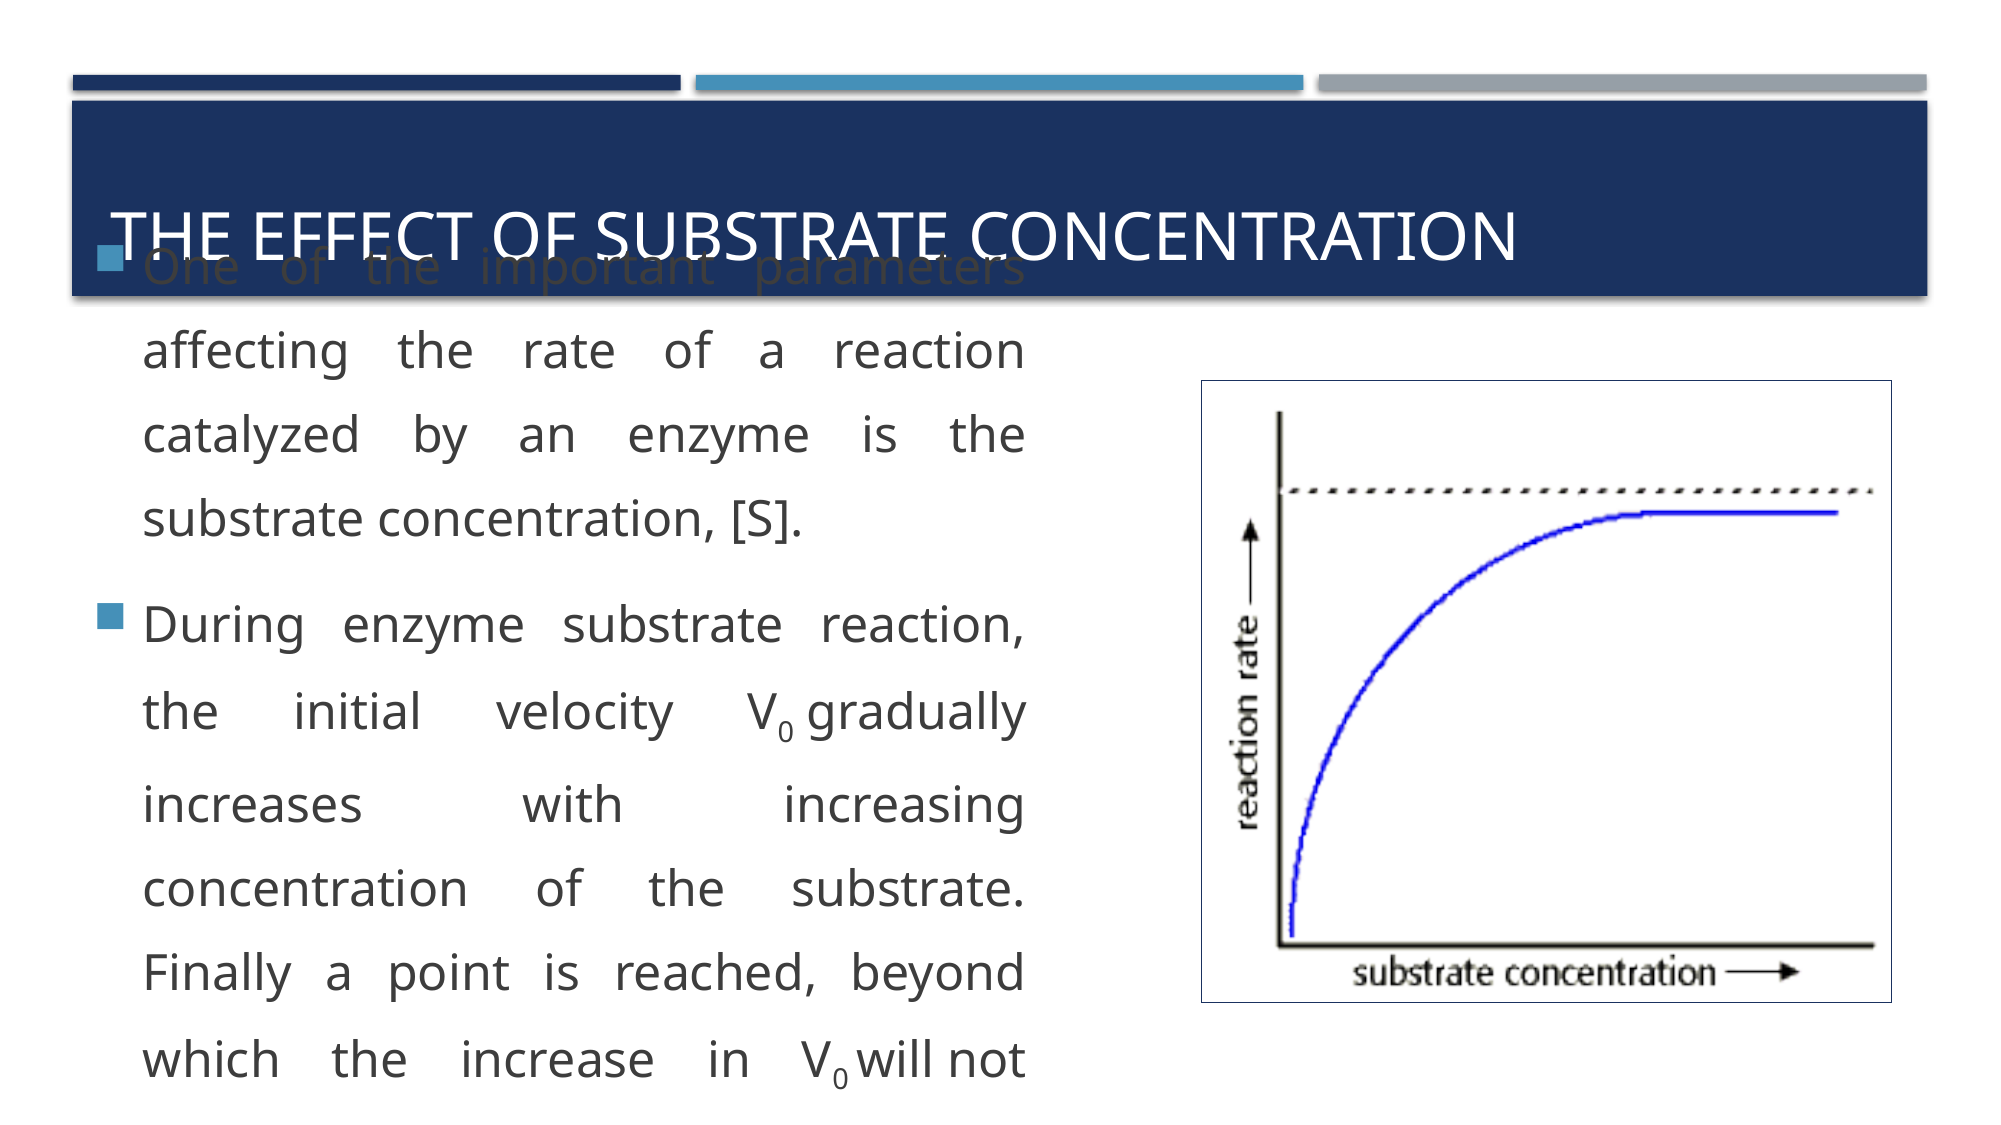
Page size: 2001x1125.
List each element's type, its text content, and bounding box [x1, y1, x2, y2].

title The effect of substrate concentration [95, 115, 1905, 282]
picture [1201, 379, 1892, 1003]
list One of the important parameters affecting the rate of a reaction catalyzed by an enzyme is the substrate concentration, [S]. During enzyme substrate reaction, the initial velocity V0 gradually increases with increasing concentration of the substrate. Finally a point is reached, beyond which the increase in V0 will not depend on the [S]. [77, 447, 1042, 943]
